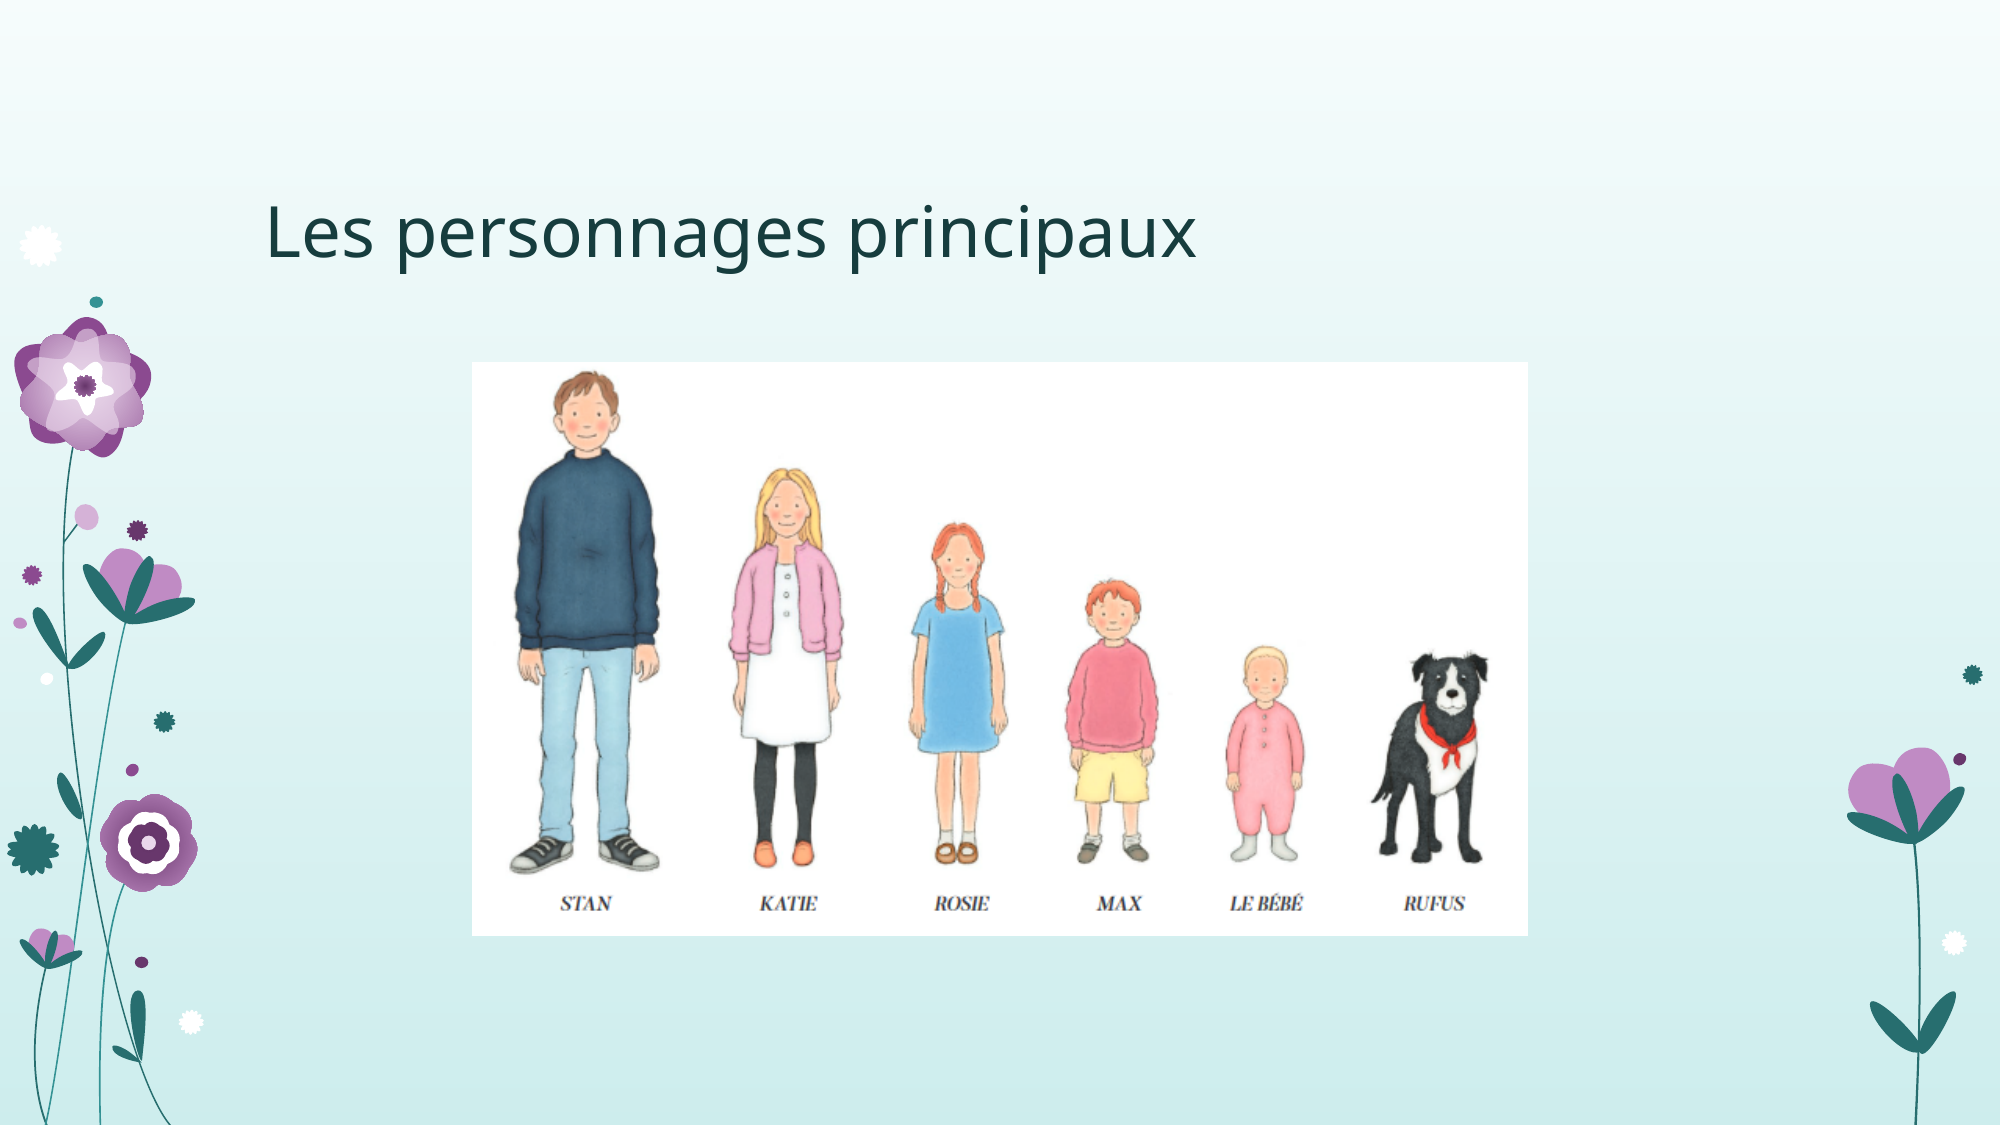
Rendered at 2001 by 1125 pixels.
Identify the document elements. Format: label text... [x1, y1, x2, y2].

title Les personnages principaux [249, 92, 1750, 281]
picture [472, 362, 1528, 936]
